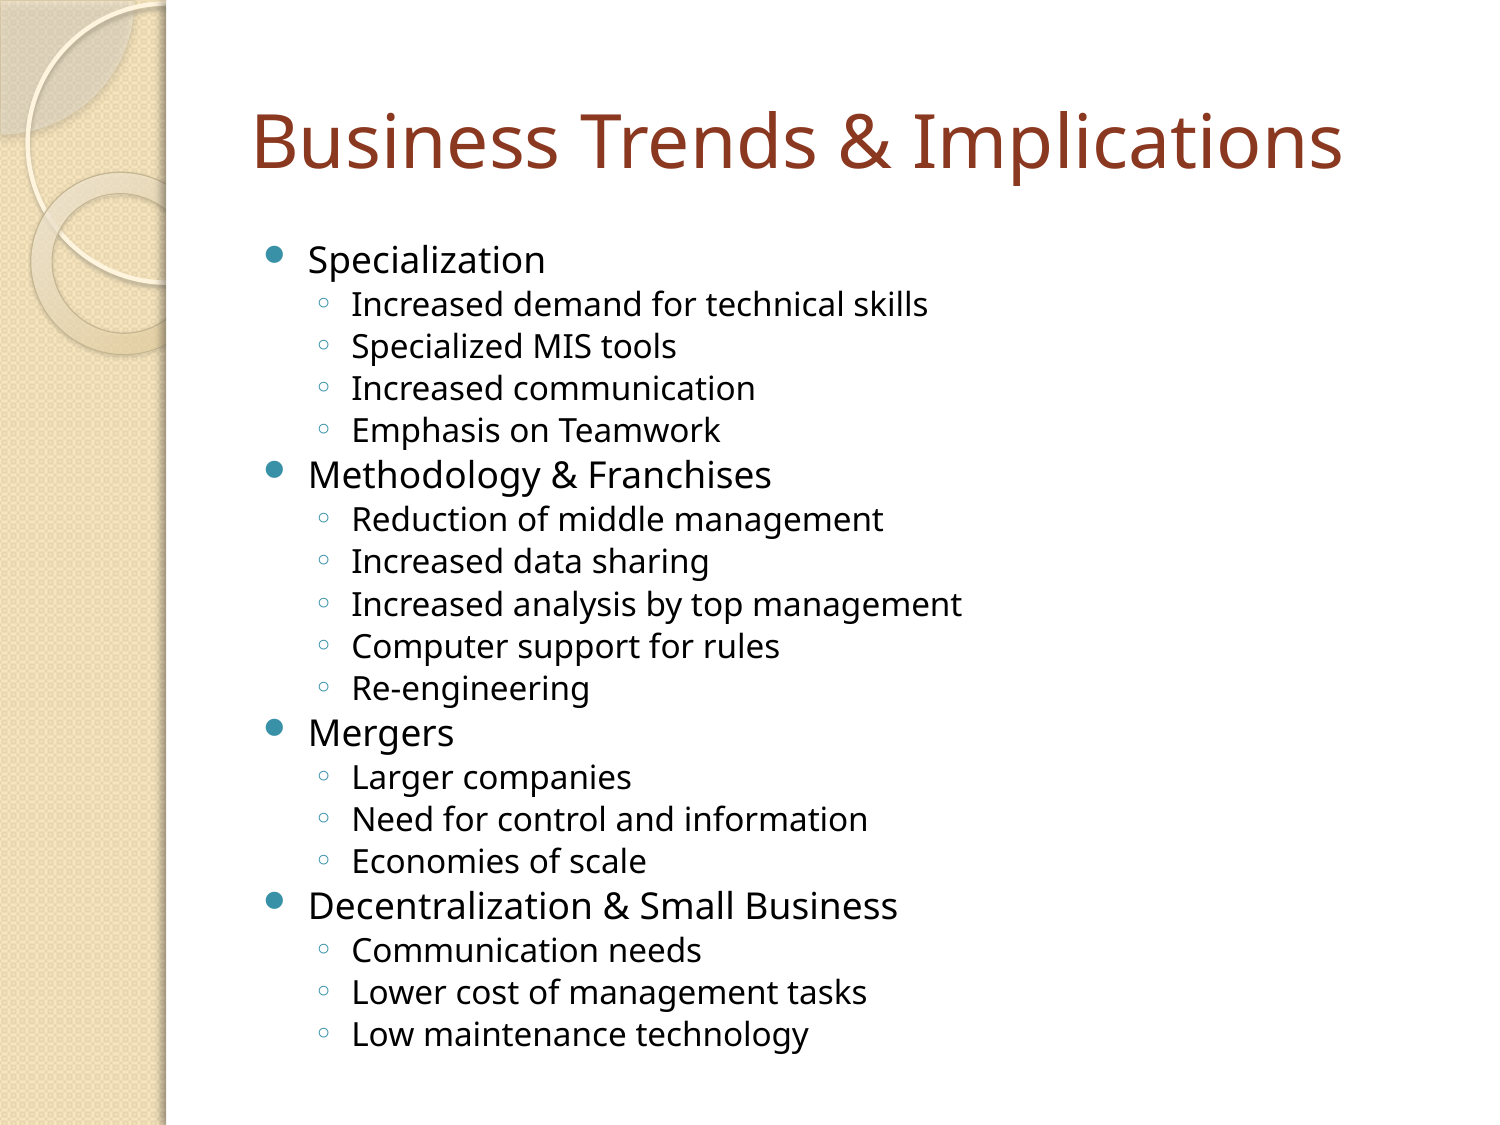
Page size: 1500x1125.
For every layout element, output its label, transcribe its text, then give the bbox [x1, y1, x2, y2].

title Business Trends & Implications [235, 45, 1466, 233]
list Specialization Increased demand for technical skills Specialized MIS tools Increased communication Emphasis on Teamwork Methodology & Franchises Reduction of middle management Increased data sharing Increased analysis by top management Computer support for rules Re-engineering Mergers Larger companies Need for control and information Economies of scale Decentralization & Small Business Communication needs Lower cost of management tasks Low maintenance technology [235, 237, 1466, 1063]
